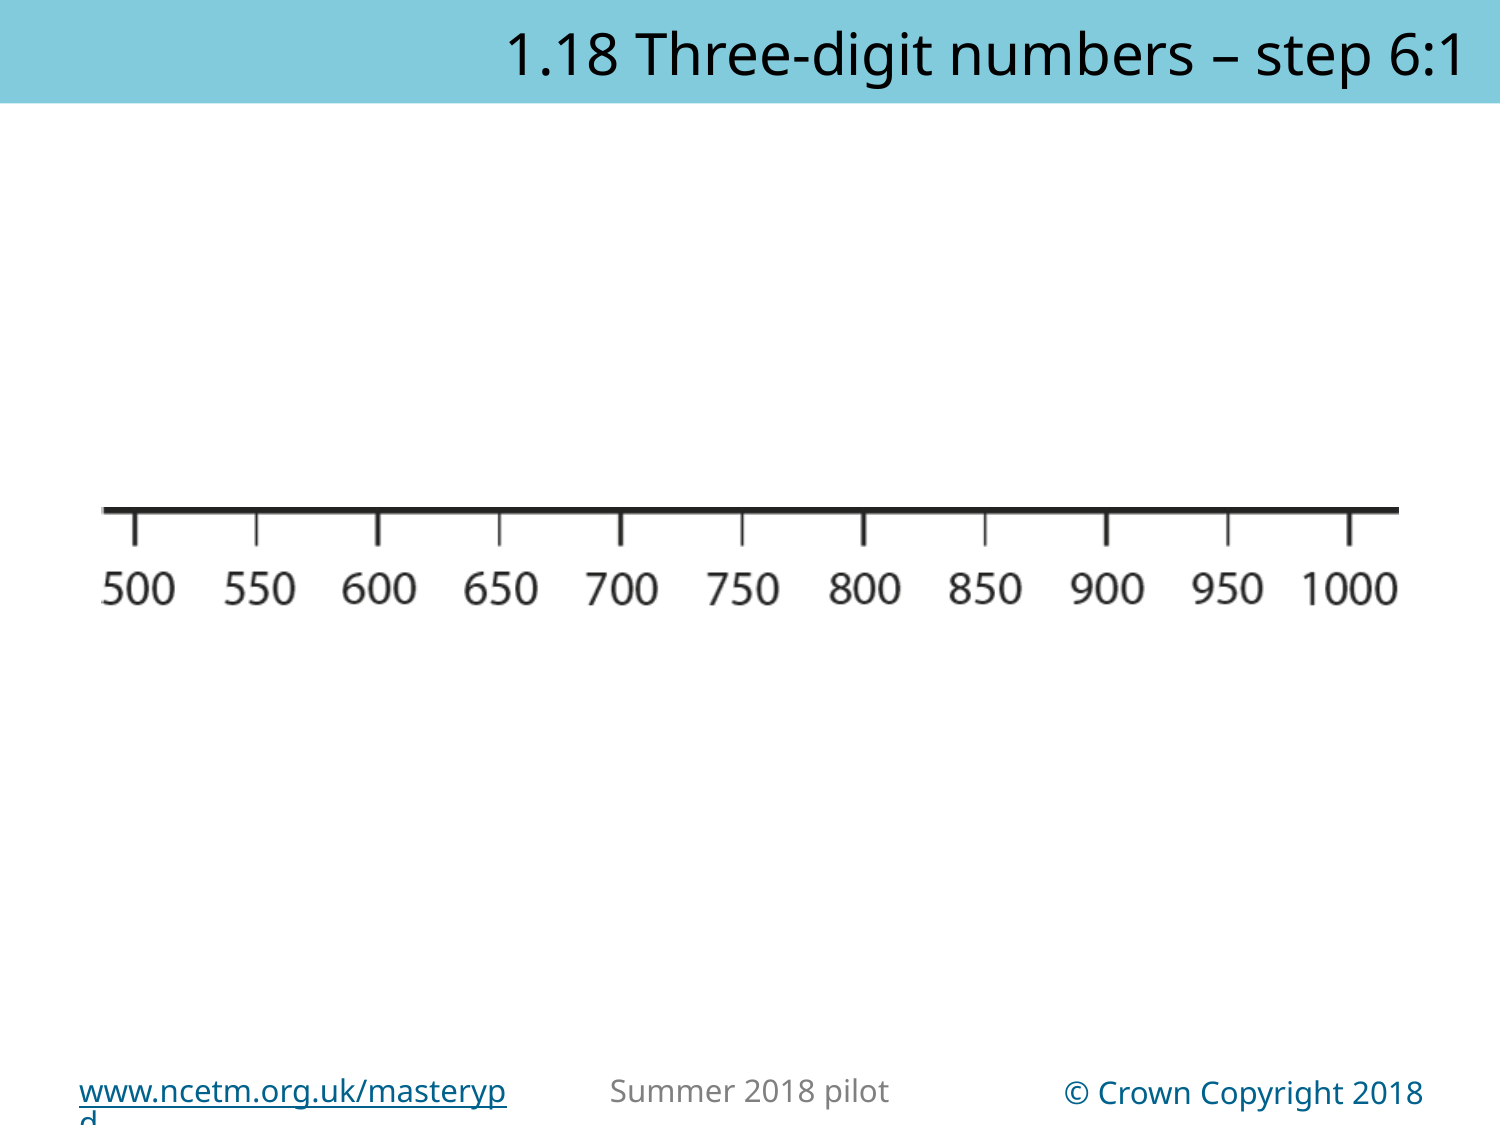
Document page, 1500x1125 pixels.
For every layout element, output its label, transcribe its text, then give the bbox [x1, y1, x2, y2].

list 1.18 Three-digit numbers – step 6:1 [0, 0, 1500, 104]
picture [101, 507, 1399, 618]
picture [1186, 567, 1273, 618]
picture [572, 567, 663, 612]
picture [700, 567, 791, 612]
picture [342, 567, 424, 618]
